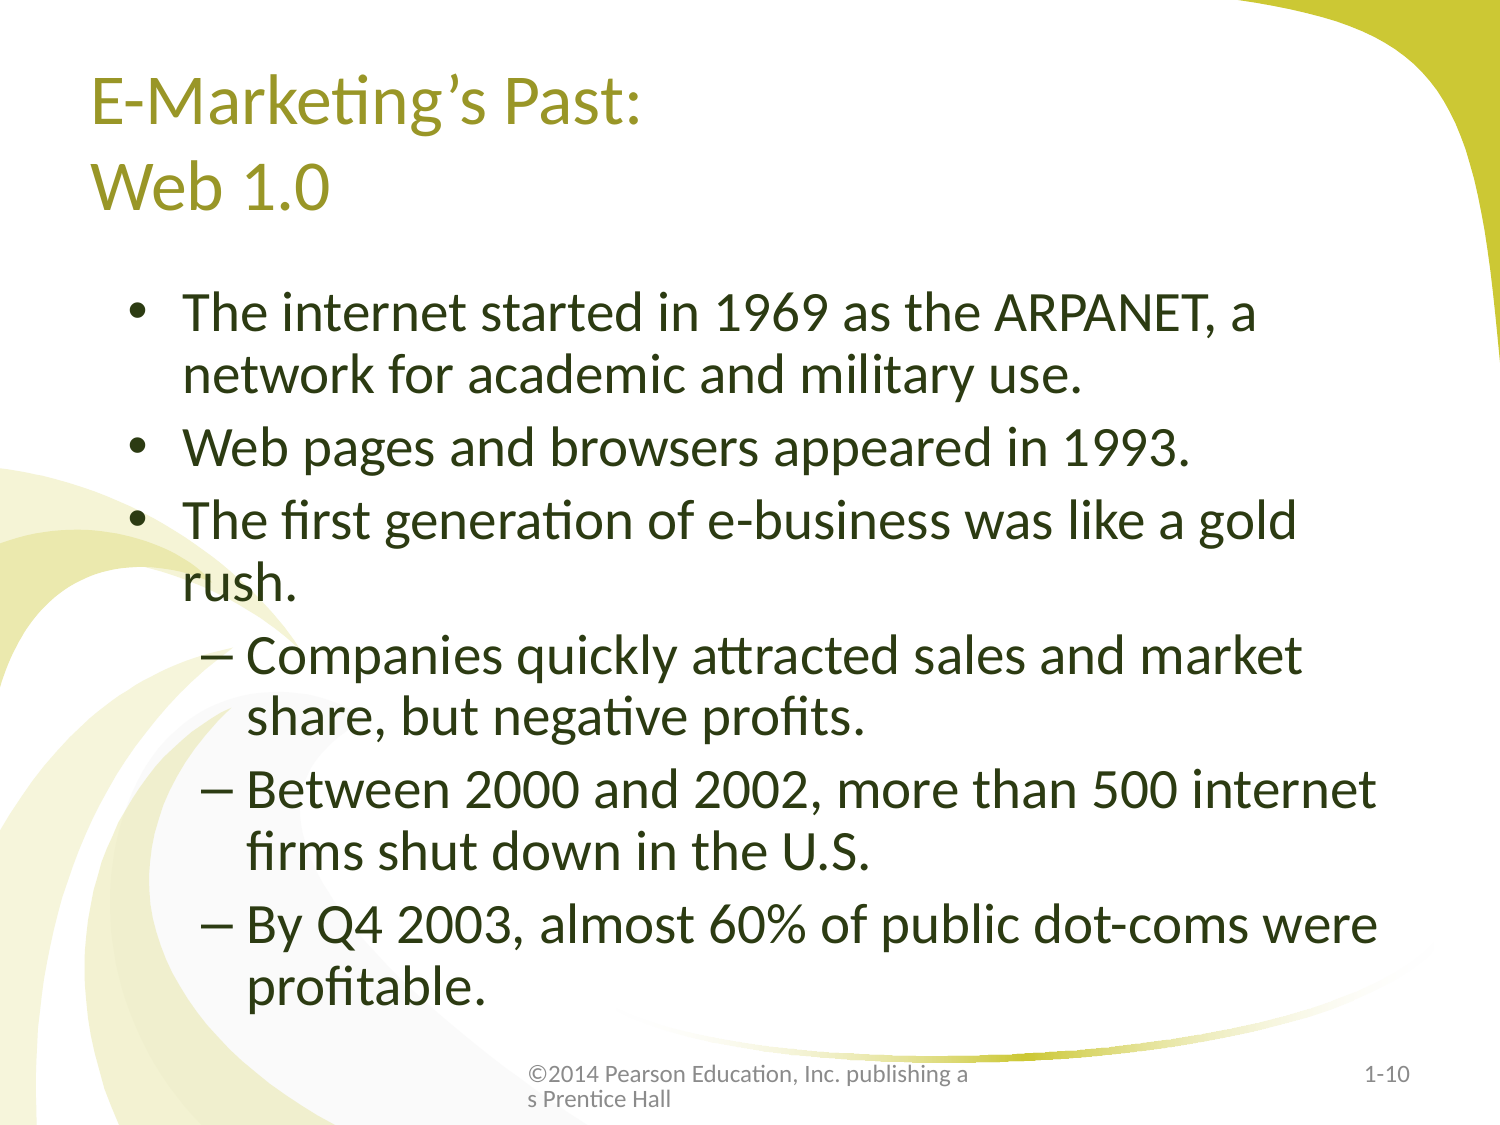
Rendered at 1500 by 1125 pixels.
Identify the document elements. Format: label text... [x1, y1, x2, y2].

slide_number 1-10 [1074, 1042, 1425, 1103]
title E-Marketing’s Past: Web 1.0 [75, 45, 1425, 233]
list The internet started in 1969 as the ARPANET, a network for academic and military use. Web pages and browsers appeared in 1993. The first generation of e-business was like a gold rush. Companies quickly attracted sales and market share, but negative profits. Between 2000 and 2002, more than 500 internet firms shut down in the U.S. By Q4 2003, almost 60% of public dot-coms were profitable. [112, 275, 1438, 1025]
footer ©2014 Pearson Education, Inc. publishing as Prentice Hall [512, 1042, 988, 1103]
